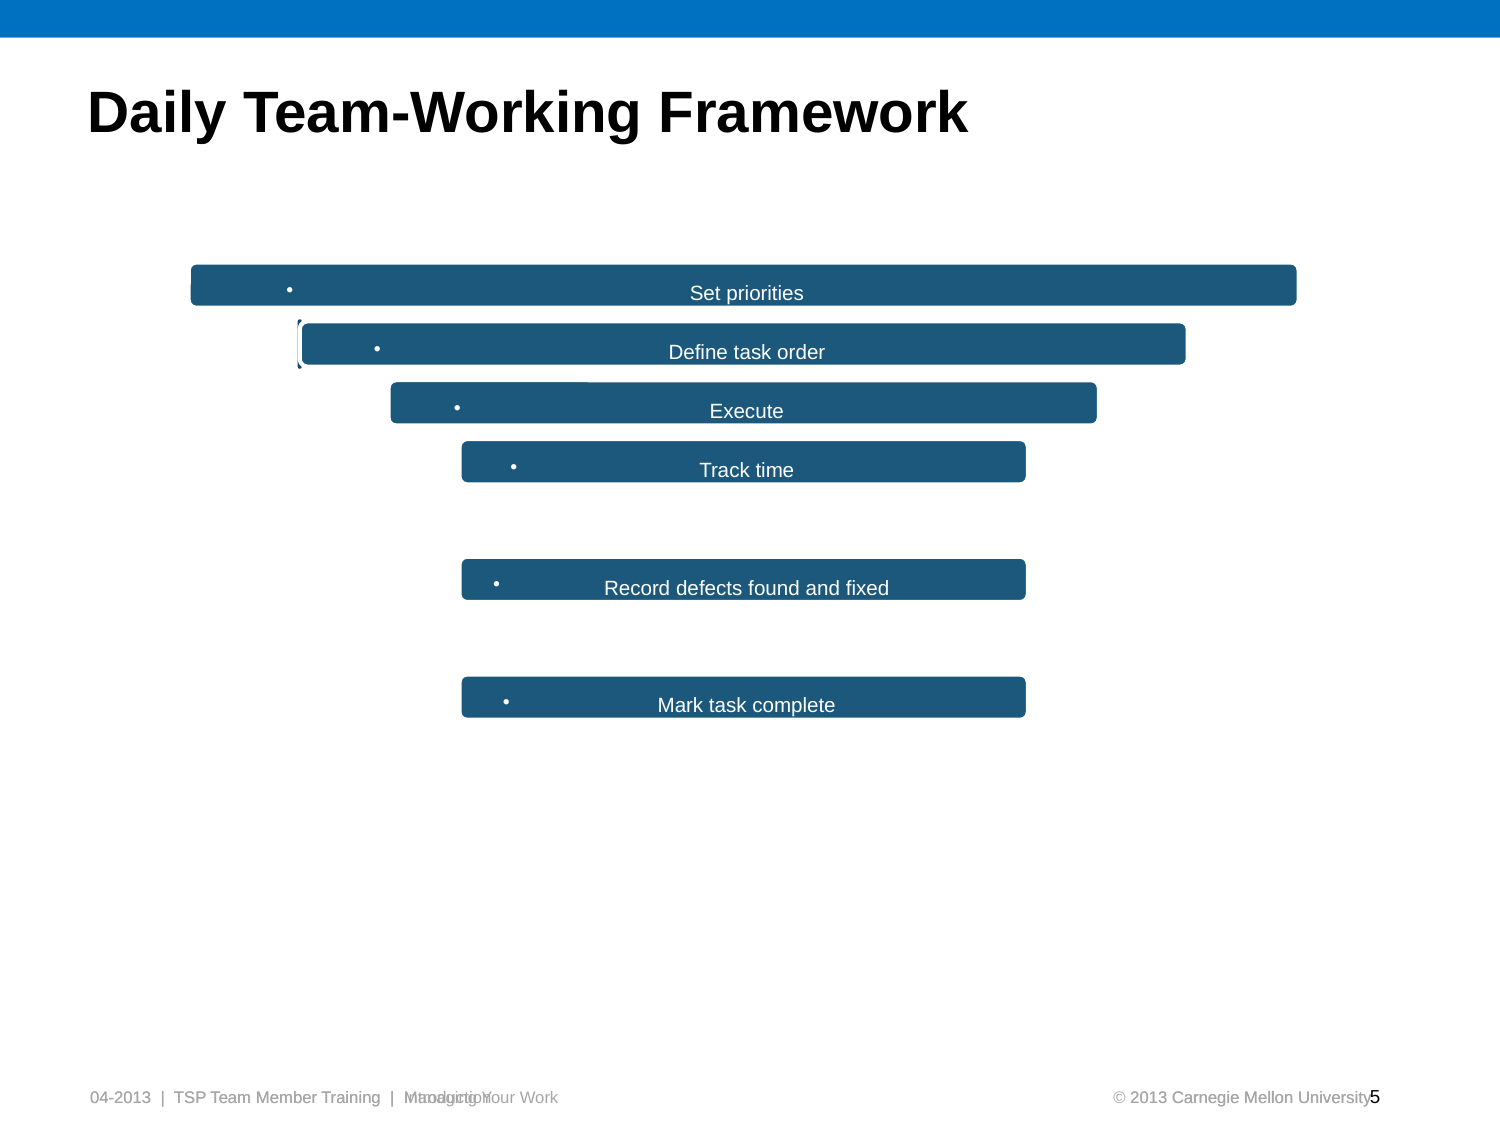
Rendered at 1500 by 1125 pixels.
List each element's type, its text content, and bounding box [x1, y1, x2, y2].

title Daily Team-Working Framework [87, 87, 1439, 226]
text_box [49, 262, 1438, 838]
